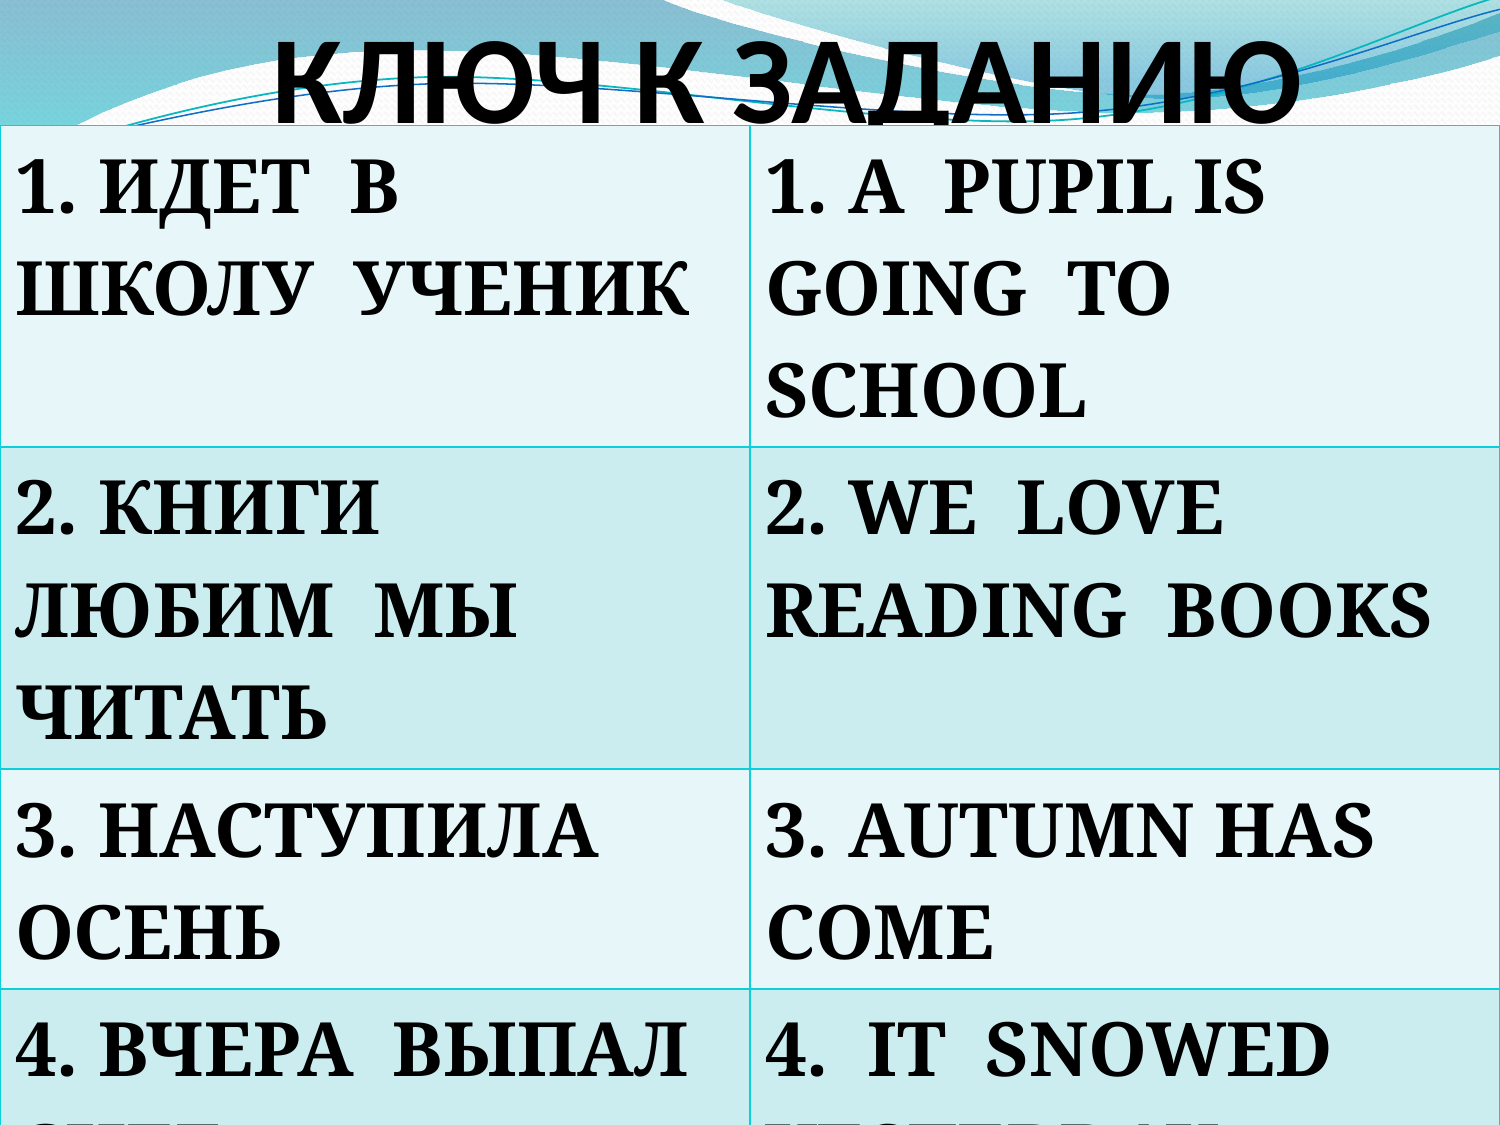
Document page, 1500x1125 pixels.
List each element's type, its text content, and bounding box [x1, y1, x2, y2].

table_cell 4. ВЧЕРА ВЫПАЛ СНЕГ [1, 990, 749, 1125]
title КЛЮЧ К ЗАДАНИЮ [112, 0, 1463, 125]
table_cell 3. НАСТУПИЛА ОСЕНЬ [1, 770, 749, 988]
table_cell 4. IT SNOWED YESTERDAY [751, 990, 1499, 1125]
table_cell 2. КНИГИ ЛЮБИМ МЫ ЧИТАТЬ [1, 448, 749, 768]
table_header 1. A PUPIL IS GOING TO SCHOOL [751, 126, 1499, 446]
table_cell 2. WE LOVE READING BOOKS [751, 448, 1499, 768]
table_cell 3. AUTUMN HAS COME [751, 770, 1499, 988]
table_header 1. ИДЕТ В ШКОЛУ УЧЕНИК [1, 126, 749, 446]
